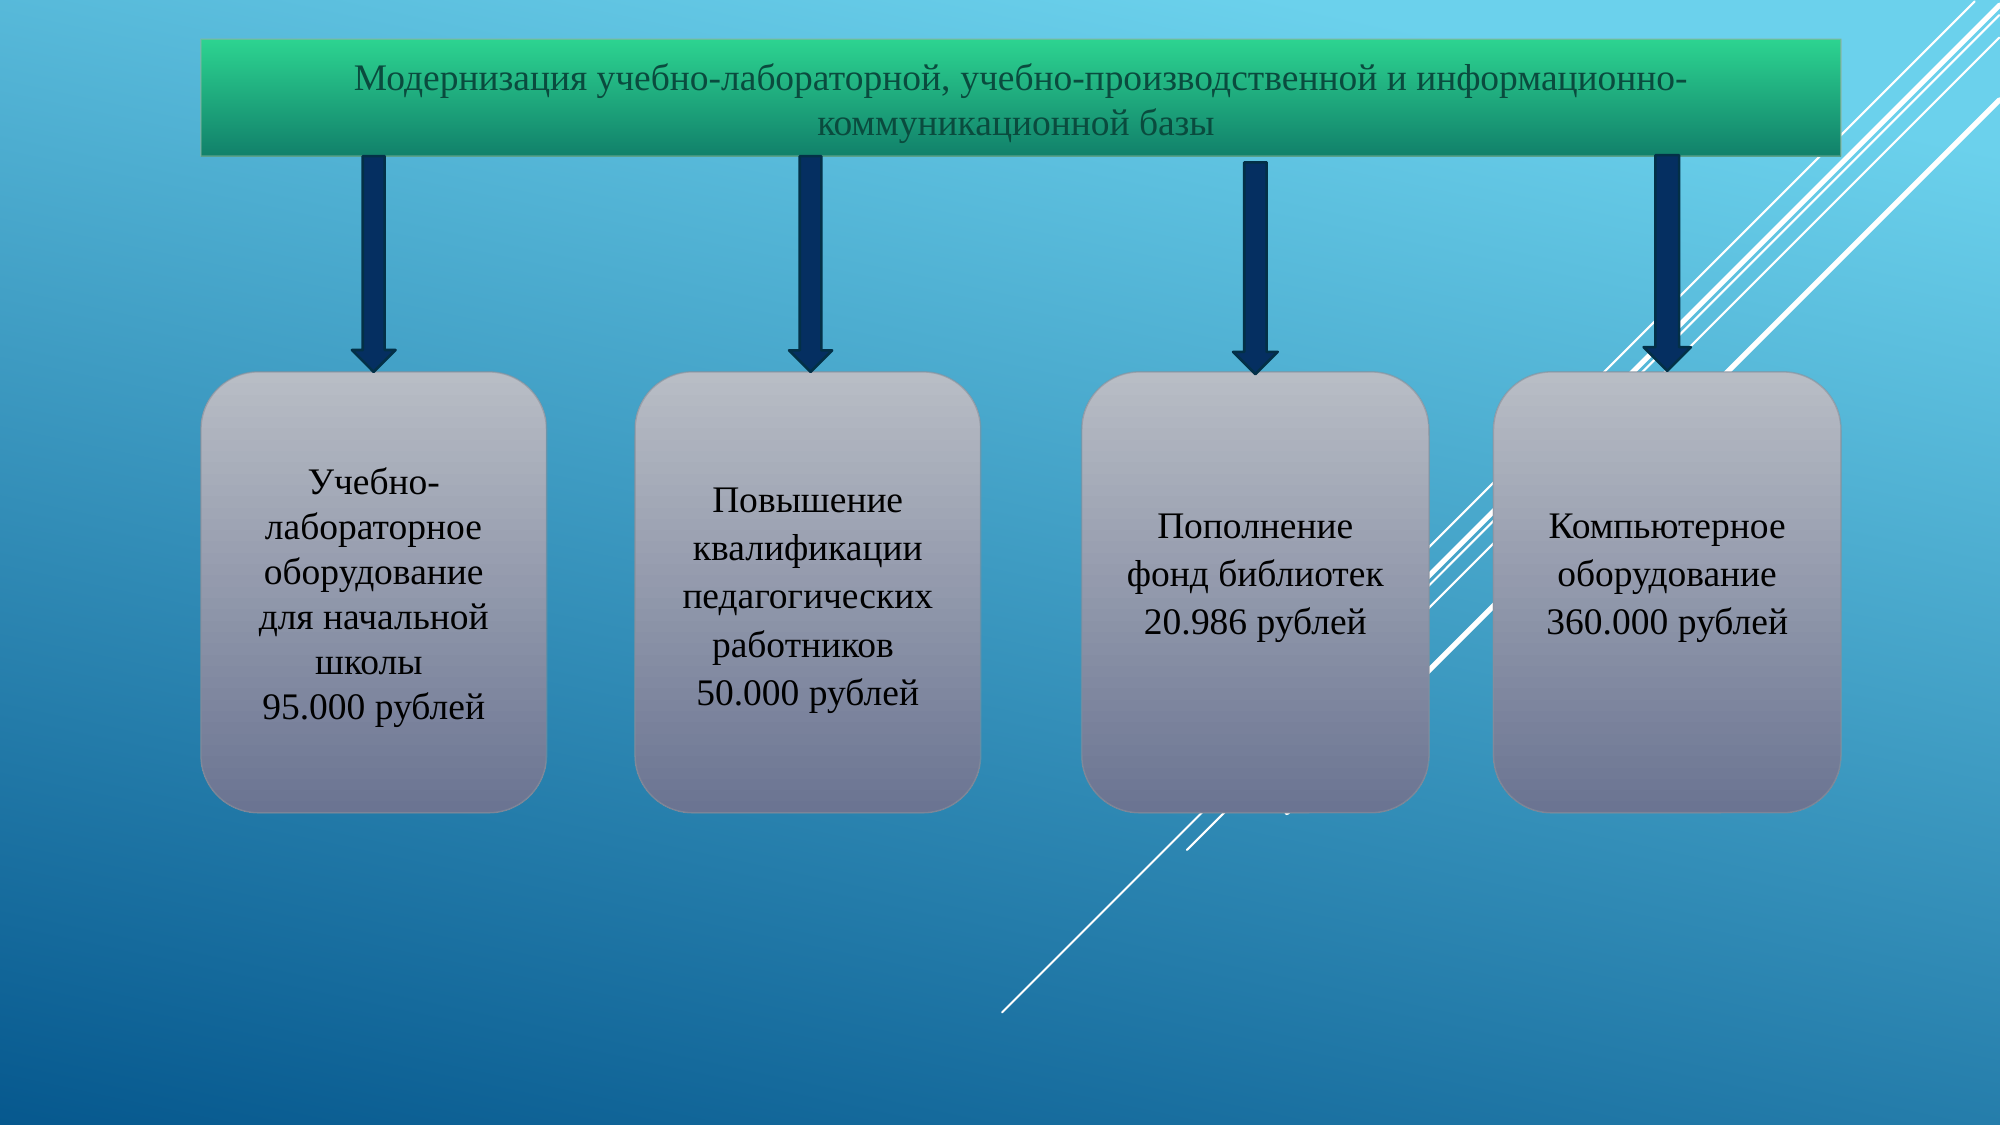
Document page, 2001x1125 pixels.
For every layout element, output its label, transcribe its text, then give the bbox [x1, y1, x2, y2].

text_box [1231, 161, 1279, 376]
text_box Пополнение фонд библиотек 20.986 рублей [1080, 371, 1430, 814]
text_box Повышение квалификации педагогических работников 50.000 рублей [634, 371, 982, 814]
text_box [787, 154, 834, 373]
text_box [1642, 153, 1693, 372]
text_box [350, 154, 397, 373]
text_box Учебно-лабораторное оборудование для начальной школы 95.000 рублей [200, 371, 548, 814]
text_box Модернизация учебно-лабораторной, учебно-производственной и информационно-коммуникационной базы [200, 38, 1842, 157]
text_box Компьютерное оборудование 360.000 рублей [1492, 371, 1842, 814]
